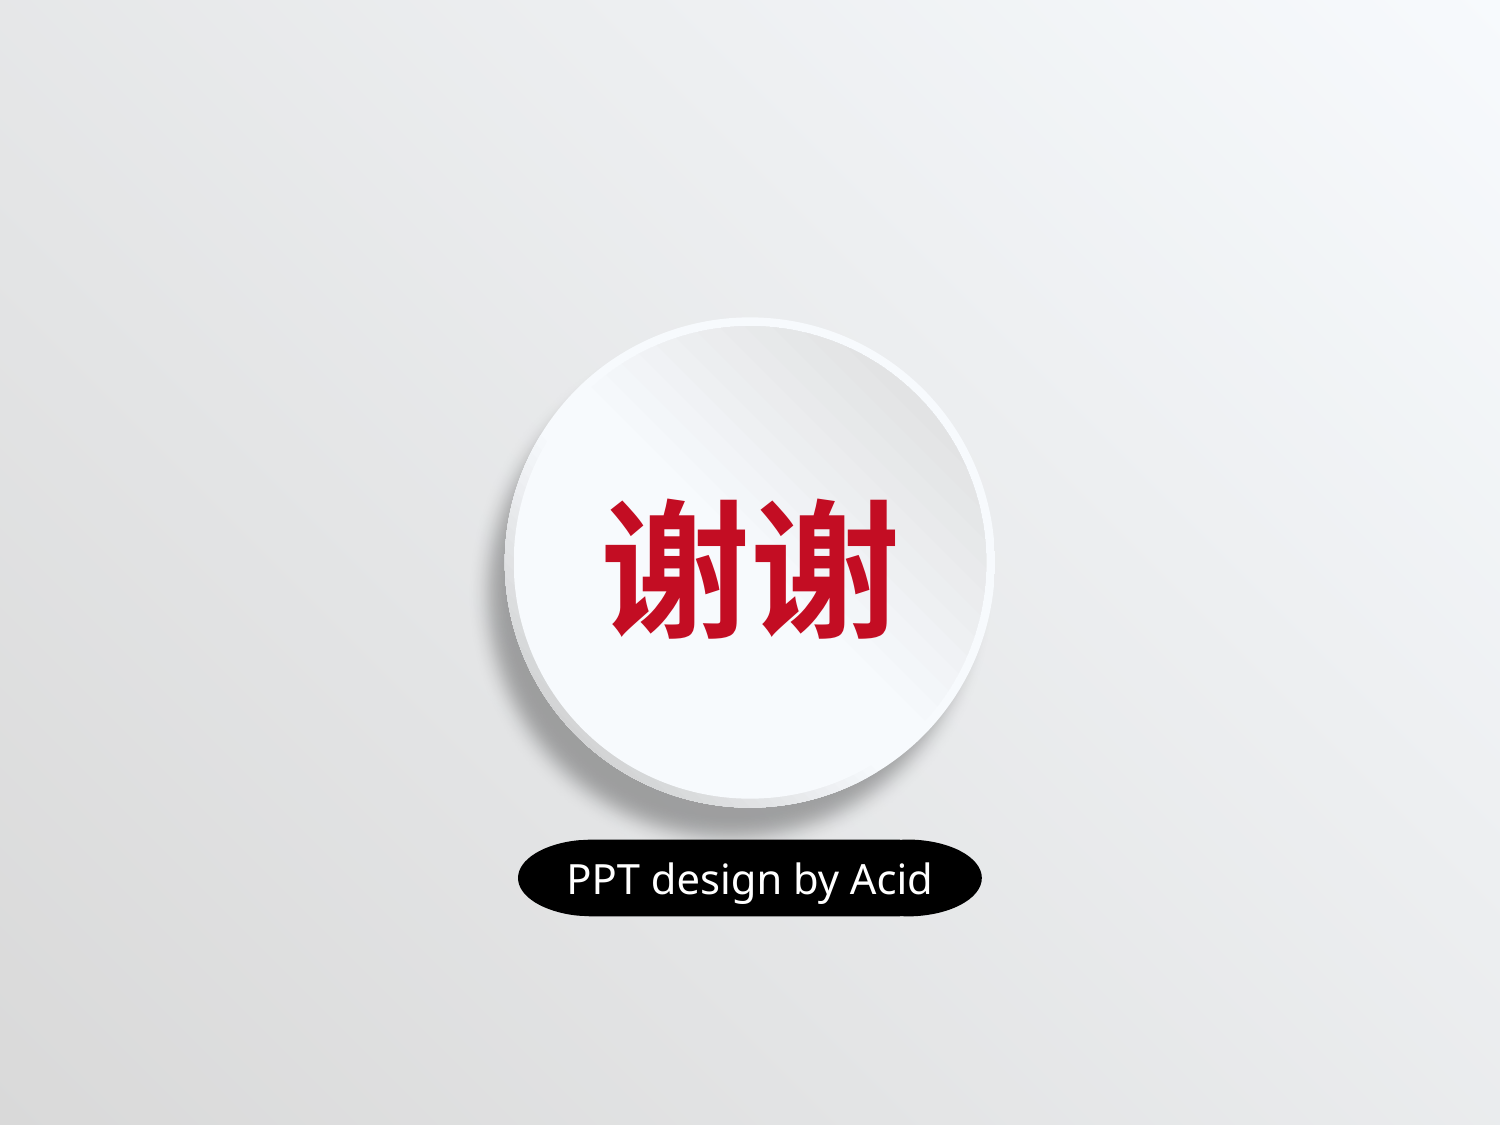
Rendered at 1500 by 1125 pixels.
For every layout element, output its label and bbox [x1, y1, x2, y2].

text_box [504, 317, 995, 808]
text_box [517, 839, 982, 917]
